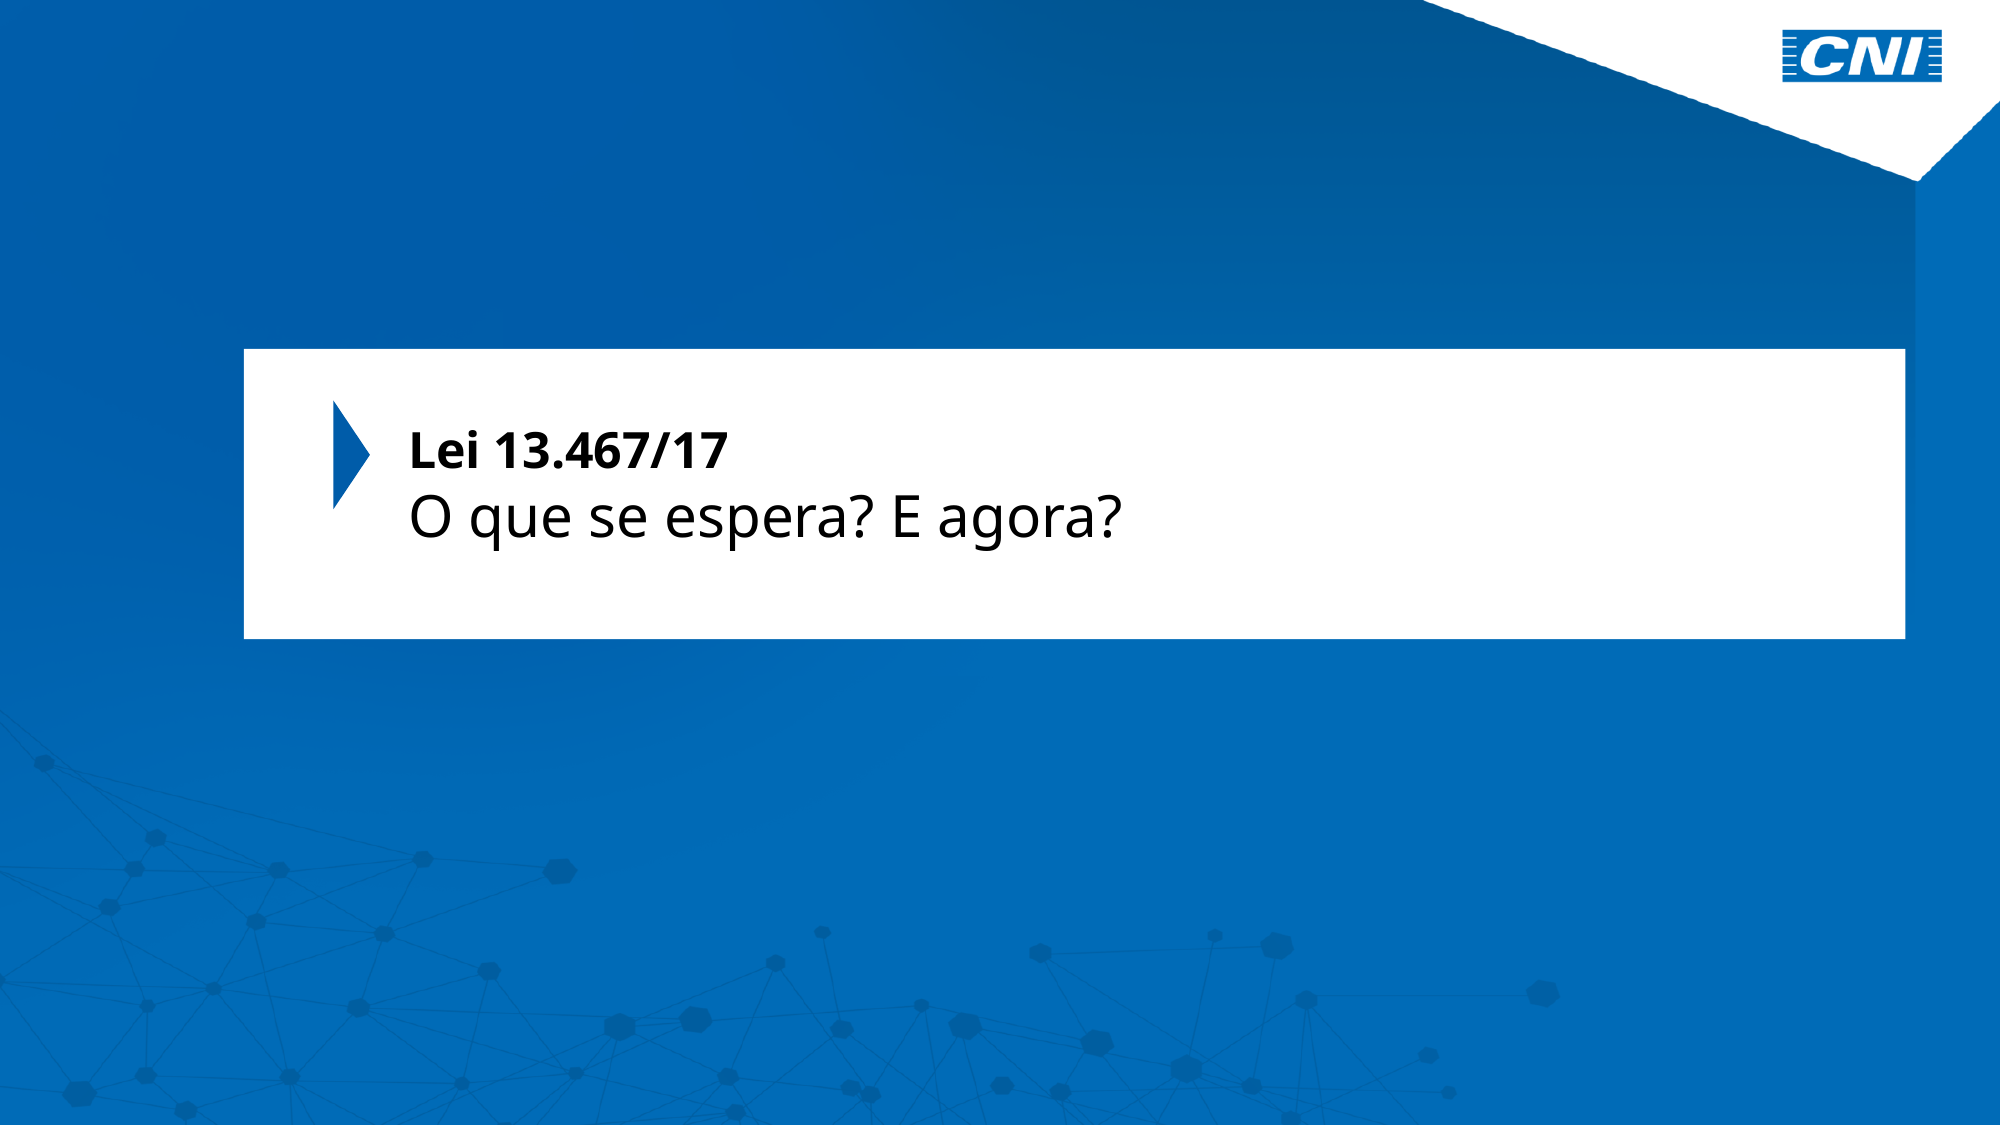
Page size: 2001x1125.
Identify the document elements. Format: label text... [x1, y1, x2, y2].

text_box Lei 13.467/17 O que se espera? E agora? [393, 411, 1959, 556]
picture [0, 0, 2000, 1125]
text_box [243, 348, 1906, 640]
text_box [332, 397, 372, 513]
